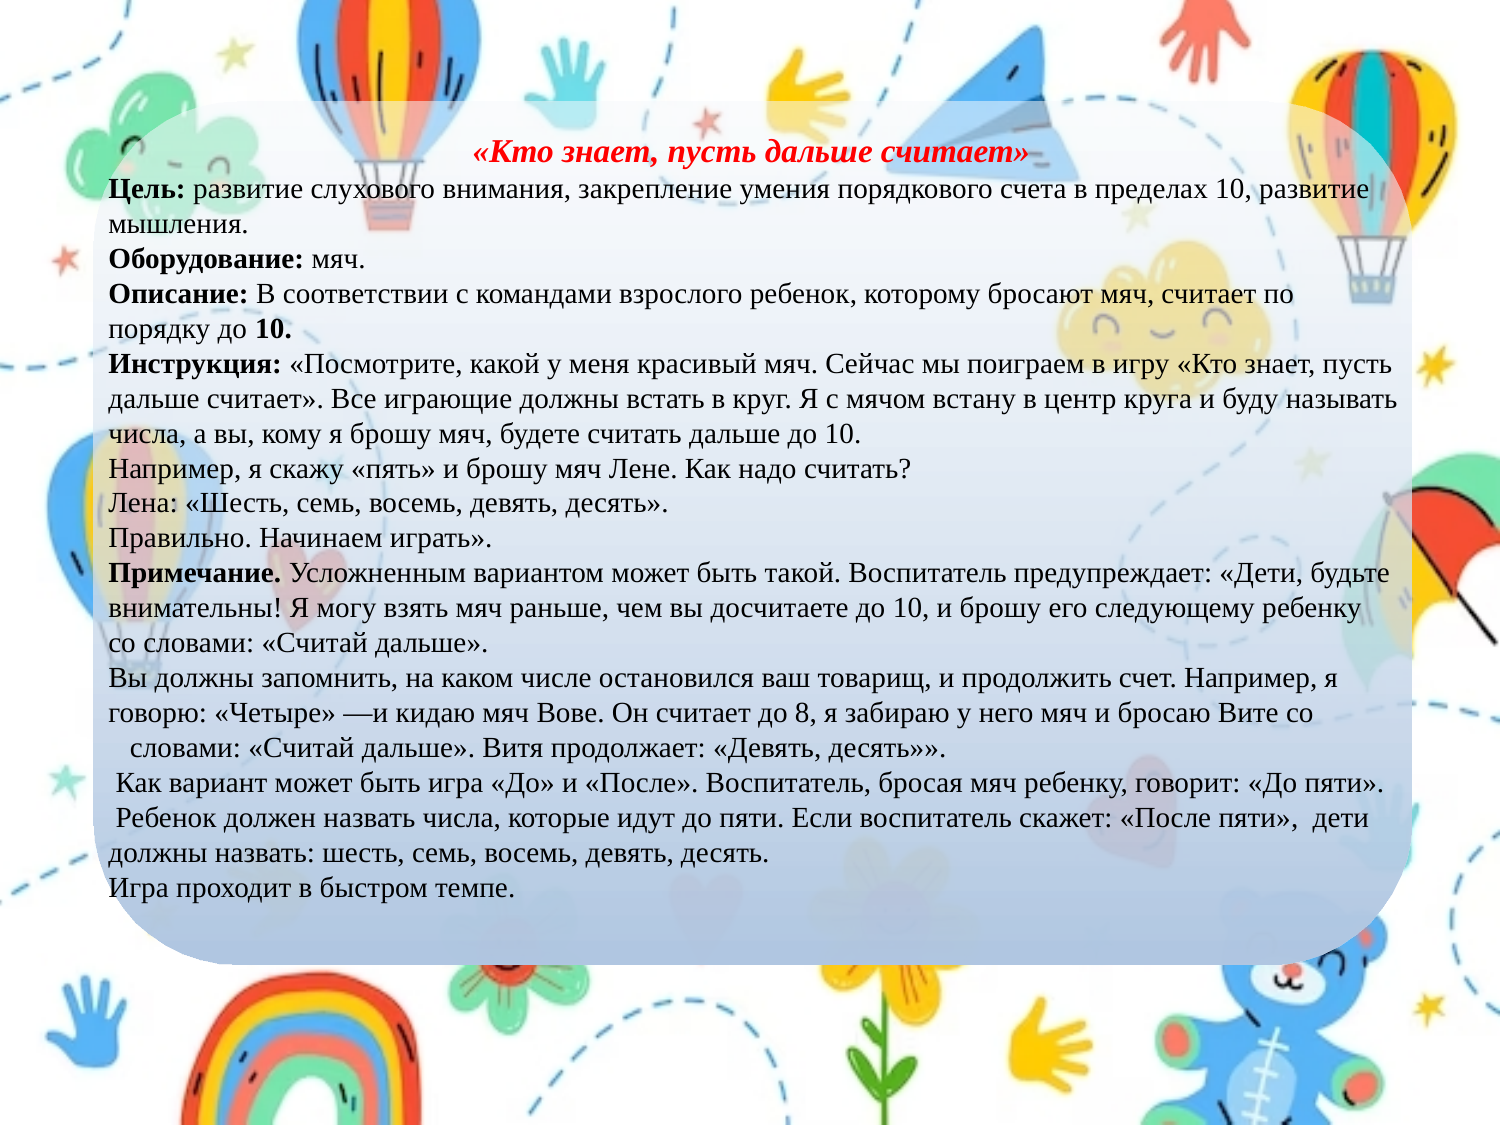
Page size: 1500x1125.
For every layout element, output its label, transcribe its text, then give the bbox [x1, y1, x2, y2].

text_box «Кто знает, пусть дальше считает» Цель: развитие слухового внимания, закрепление умения порядкового счета в пределах 10, развитие мышления. Оборудование: мяч. Описание: В соответствии с командами взрослого ребенок, которому бросают мяч, считает по порядку до 10. Инструкция: «Посмотрите, какой у меня красивый мяч. Сейчас мы поиграем в игру «Кто знает, пусть дальше считает». Все играющие должны встать в круг. Я с мячом встану в центр круга и буду называть числа, а вы, кому я брошу мяч, будете считать дальше до 10. Например, я скажу «пять» и брошу мяч Лене. Как надо считать? Лена: «Шесть, семь, восемь, девять, десять». Правильно. Начинаем играть». Примечание. Усложненным вариантом может быть такой. Воспитатель предупреждает: «Дети, будьте внимательны! Я могу взять мяч раньше, чем вы досчитаете до 10, и брошу его следующему ребенку со словами: «Считай дальше». Вы должны запомнить, на каком числе остановился ваш товарищ, и продолжить счет. Например, я говорю: «Четыре» —и кидаю мяч Вове. Он считает до 8, я забираю у него мяч и бросаю Вите со словами: «Считай дальше». Витя продолжает: «Девять, десять»». Как вариант может быть игра «До» и «После». Воспитатель, бросая мяч ребенку, говорит: «До пяти». Ребенок должен назвать числа, которые идут до пяти. Если воспитатель скажет: «После пяти», дети должны назвать: шесть, семь, восемь, девять, десять. Игра проходит в быстром темпе. [93, 81, 1418, 911]
text_box [123, 911, 1382, 967]
picture [0, 0, 1500, 1125]
